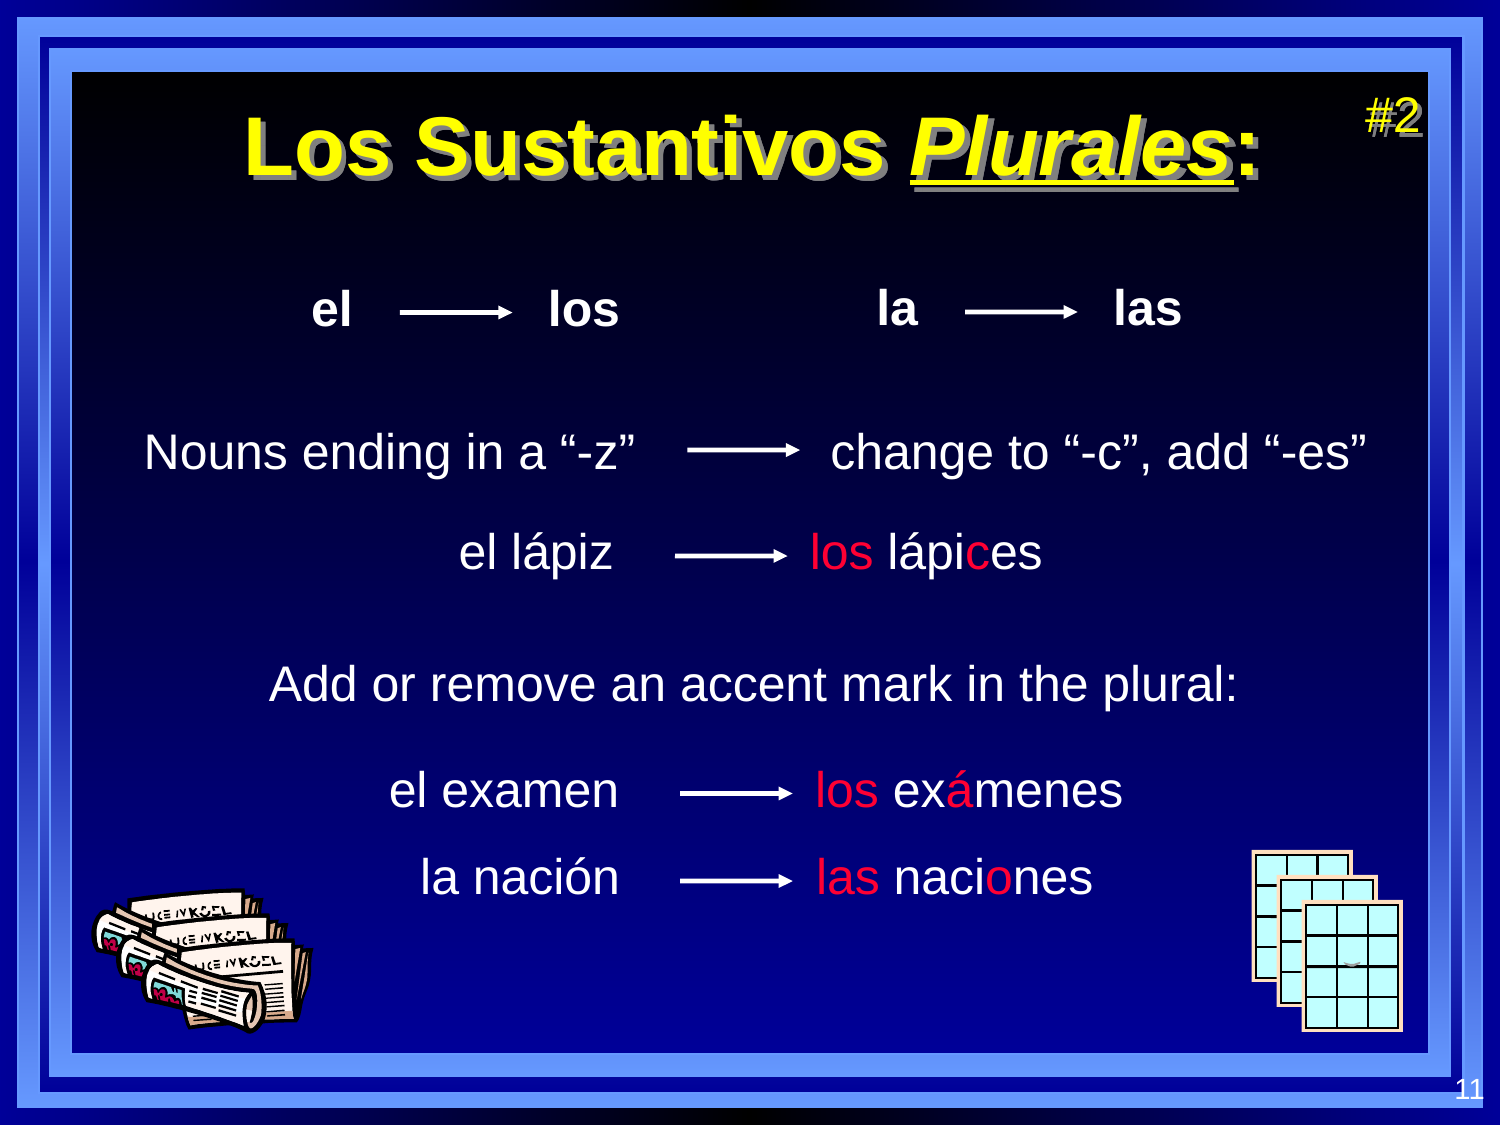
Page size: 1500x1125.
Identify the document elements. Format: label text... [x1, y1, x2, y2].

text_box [297, 268, 635, 345]
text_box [862, 268, 1198, 344]
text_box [443, 512, 1058, 588]
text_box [1251, 849, 1404, 1033]
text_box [405, 837, 1109, 913]
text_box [129, 412, 1383, 488]
text_box #2 [1350, 74, 1436, 150]
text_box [374, 749, 1138, 826]
text_box Los Sustantivos Plurales: [229, 84, 1277, 200]
text_box Add or remove an accent mark in the plural: [254, 643, 1255, 719]
slide_number 11 [1187, 1049, 1500, 1125]
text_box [87, 887, 314, 1037]
